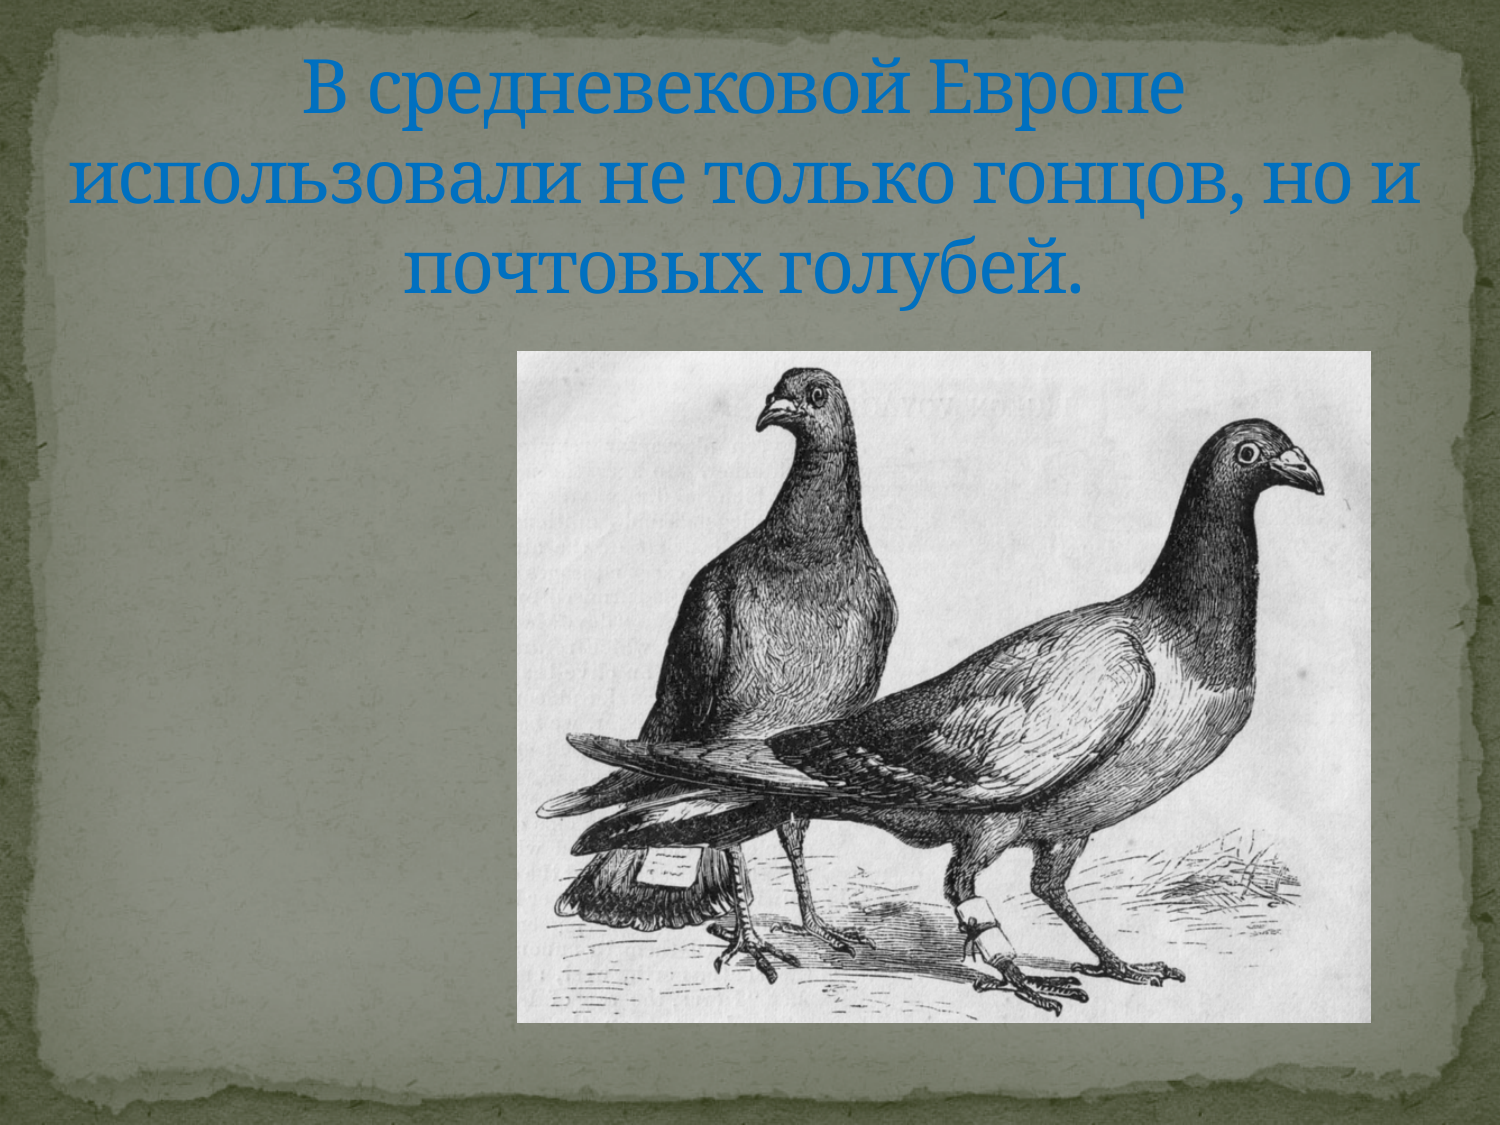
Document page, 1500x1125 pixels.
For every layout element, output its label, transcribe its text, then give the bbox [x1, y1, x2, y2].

title В средневековой Европе использовали не только гонцов, но и почтовых голубей. [35, 70, 1454, 317]
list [519, 353, 1369, 1021]
